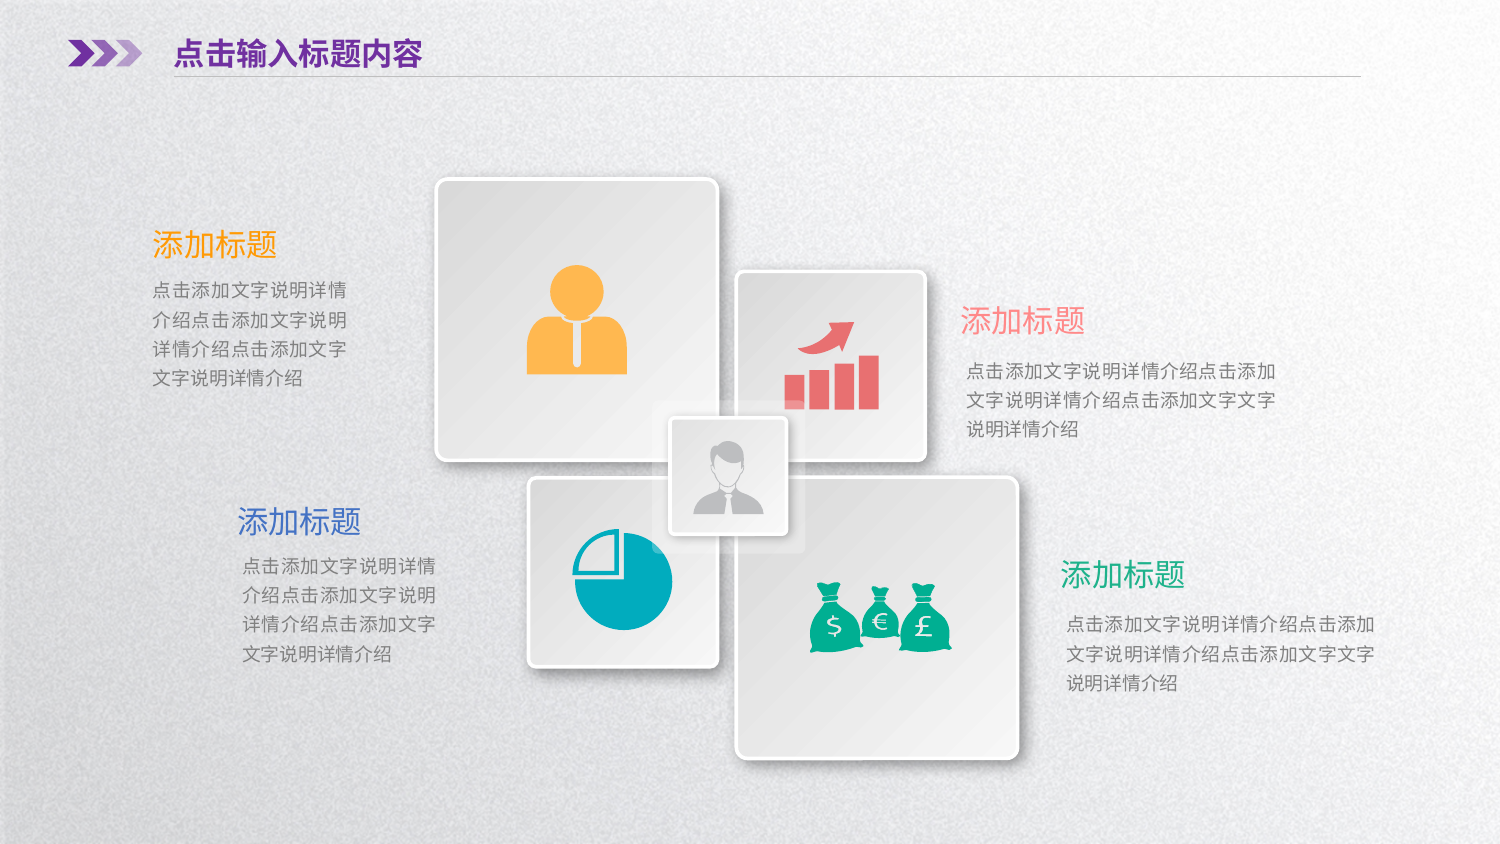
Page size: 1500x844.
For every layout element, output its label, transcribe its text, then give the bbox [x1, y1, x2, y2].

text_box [436, 179, 718, 461]
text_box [736, 271, 926, 461]
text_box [945, 294, 1291, 450]
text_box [652, 400, 806, 554]
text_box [528, 477, 718, 667]
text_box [67, 39, 143, 67]
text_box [736, 477, 1018, 759]
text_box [222, 494, 451, 674]
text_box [1045, 548, 1391, 703]
picture [0, 0, 1500, 844]
text_box 点击输入标题内容 [165, 30, 440, 76]
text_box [138, 218, 362, 399]
